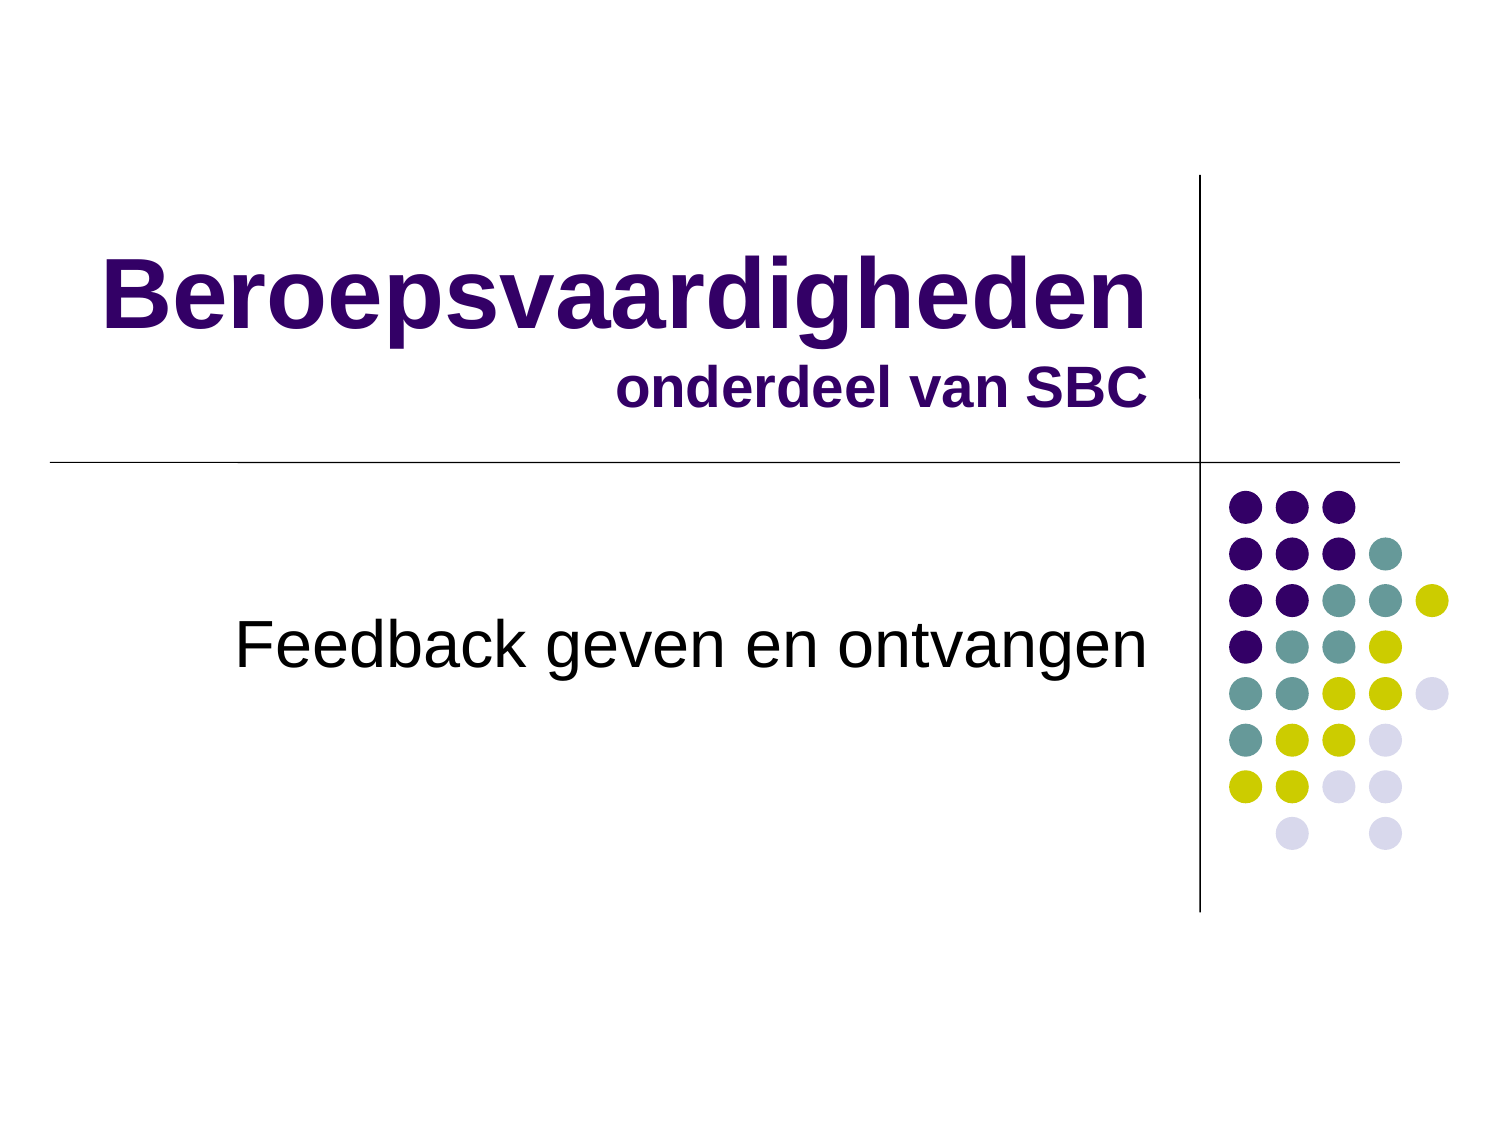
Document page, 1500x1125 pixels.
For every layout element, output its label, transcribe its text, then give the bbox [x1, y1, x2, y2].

subtitle Feedback geven en ontvangen [139, 500, 1165, 888]
title Beroepsvaardigheden onderdeel van SBC [51, 76, 1165, 427]
